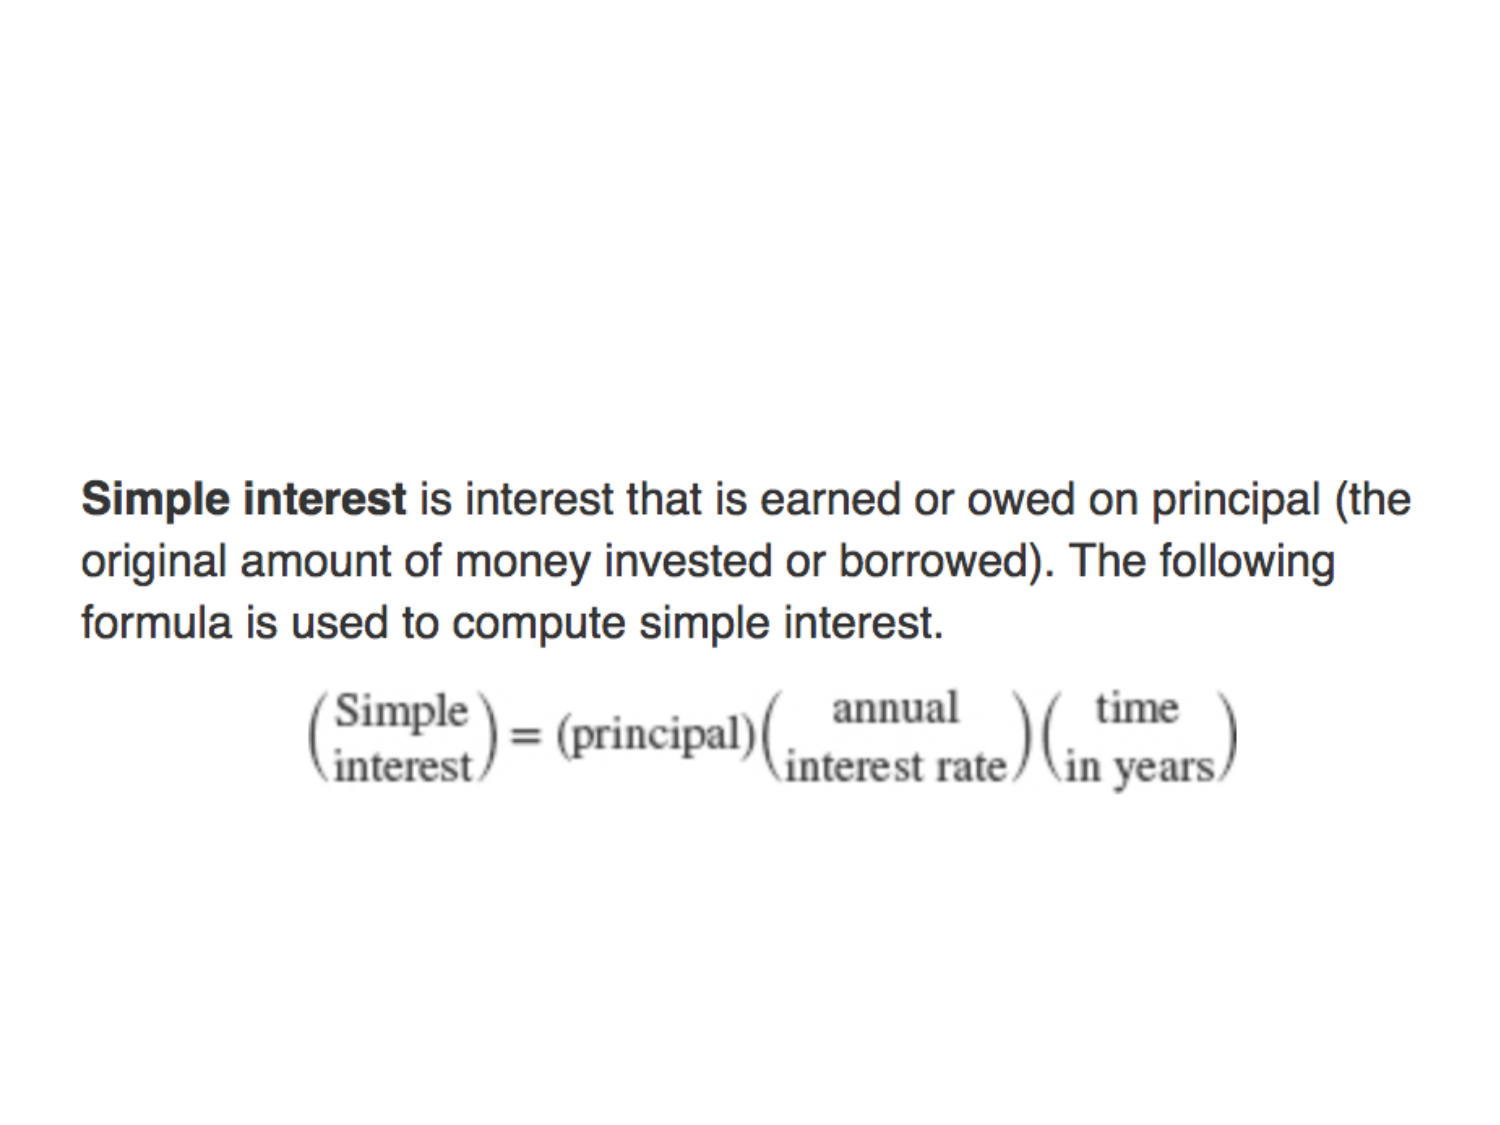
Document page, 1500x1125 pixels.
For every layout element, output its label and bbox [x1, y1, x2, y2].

list [74, 262, 1426, 1006]
